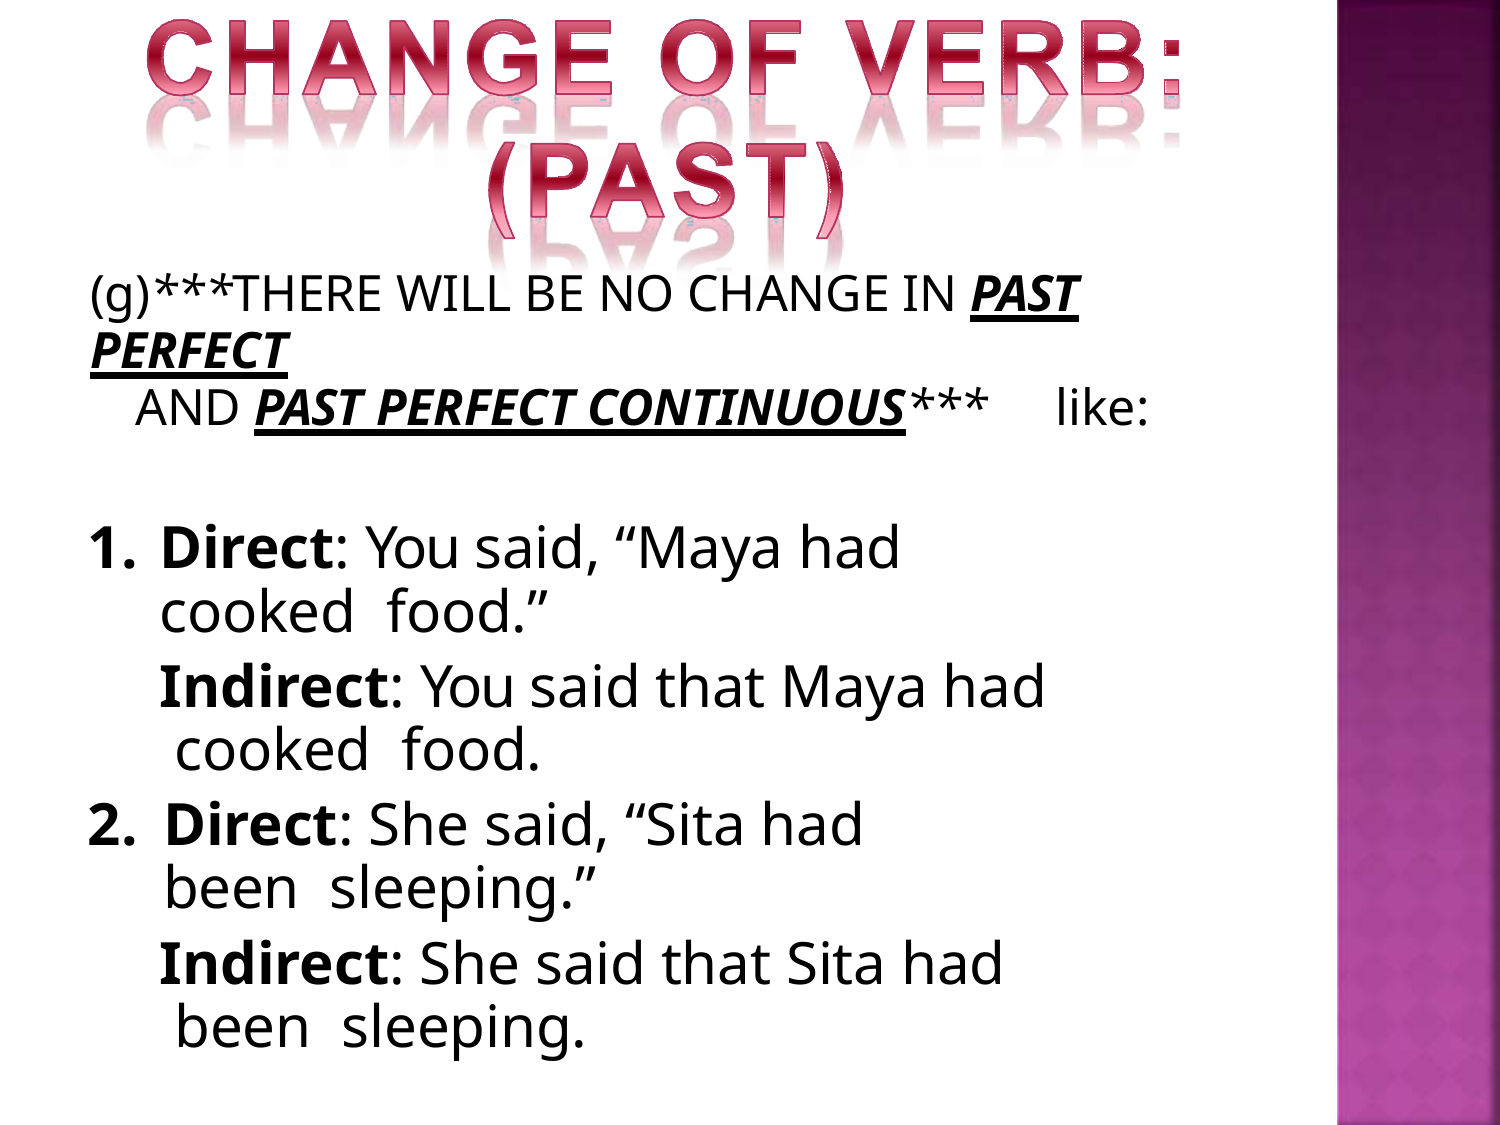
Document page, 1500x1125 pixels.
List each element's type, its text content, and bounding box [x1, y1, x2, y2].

text_box (g)***THERE WILL BE NO CHANGE IN PAST PERFECT AND PAST PERFECT CONTINUOUS*** like: Direct: You said, “Maya had cooked food.” Indirect: You said that Maya had cooked food. Direct: She said, “Sita had been sleeping.” Indirect: She said that Sita had been sleeping. [87, 261, 1245, 1059]
picture [1337, 0, 1500, 1125]
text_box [486, 141, 845, 294]
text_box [145, 18, 1181, 171]
